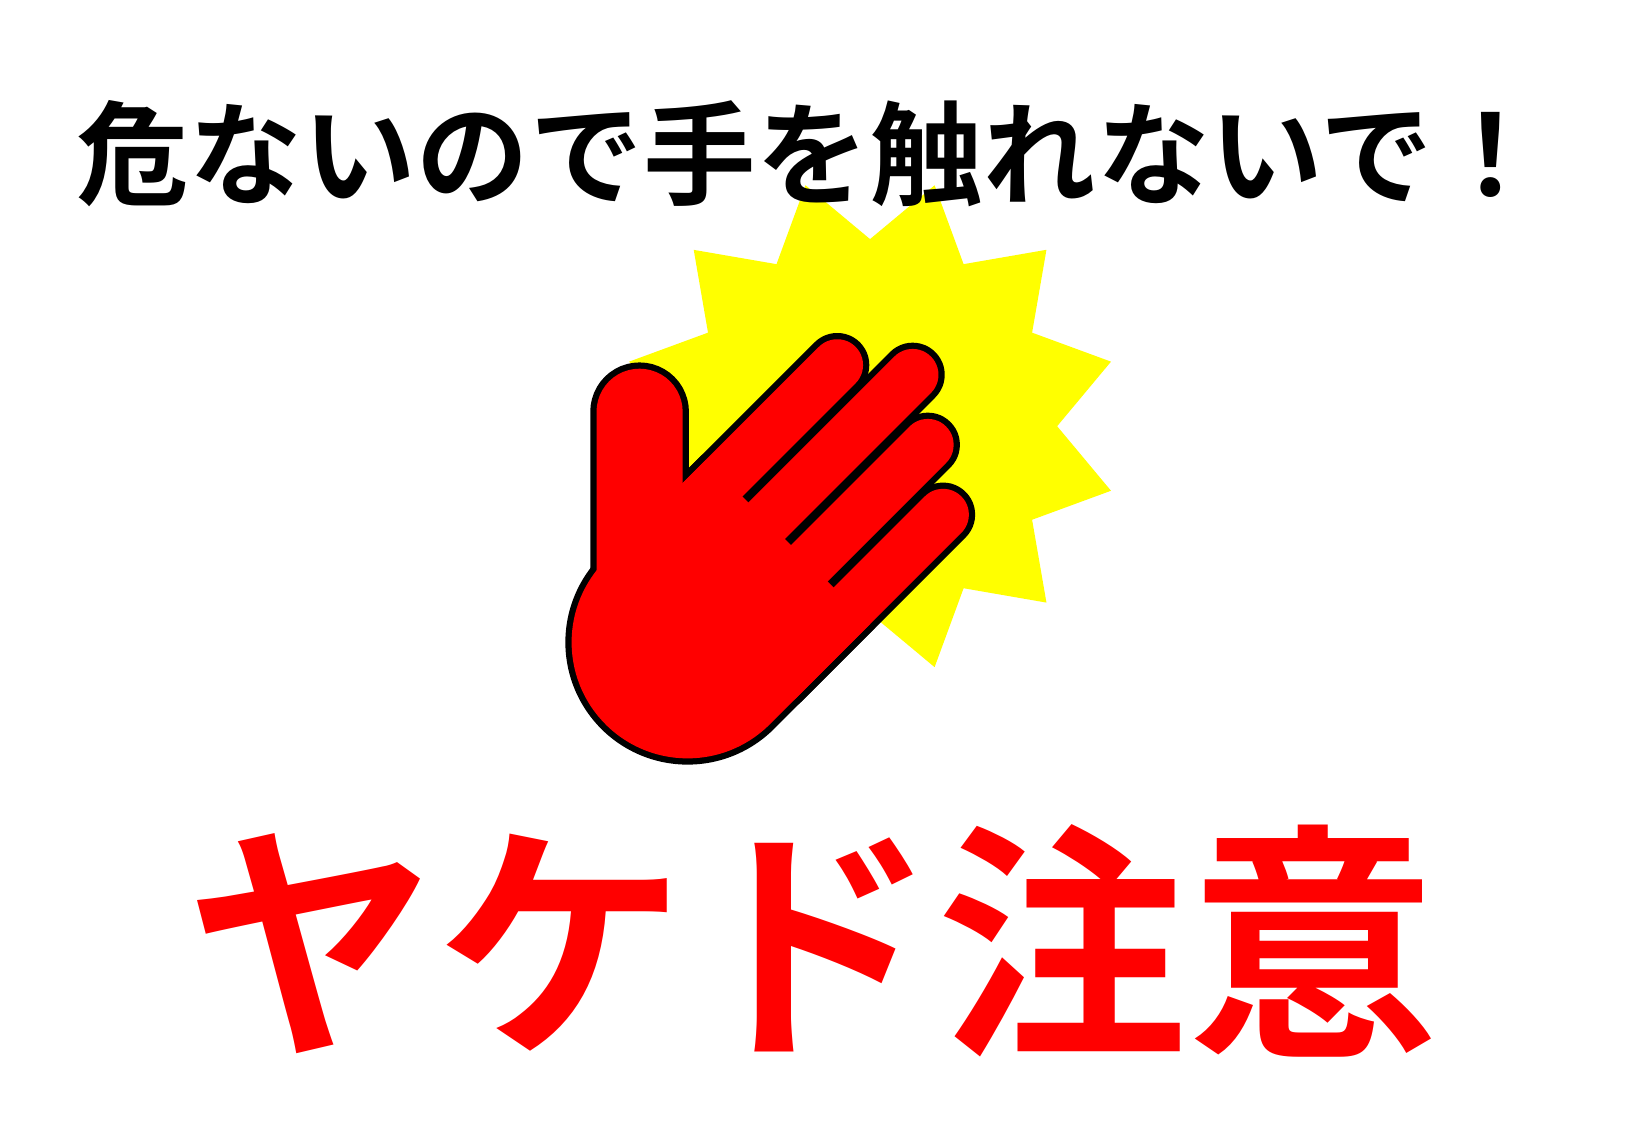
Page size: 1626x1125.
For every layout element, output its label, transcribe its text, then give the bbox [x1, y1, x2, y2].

text_box 危ないので手を触れないで！ [0, 76, 1625, 227]
text_box ヤケド注意 [0, 780, 1625, 1095]
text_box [493, 228, 1142, 729]
